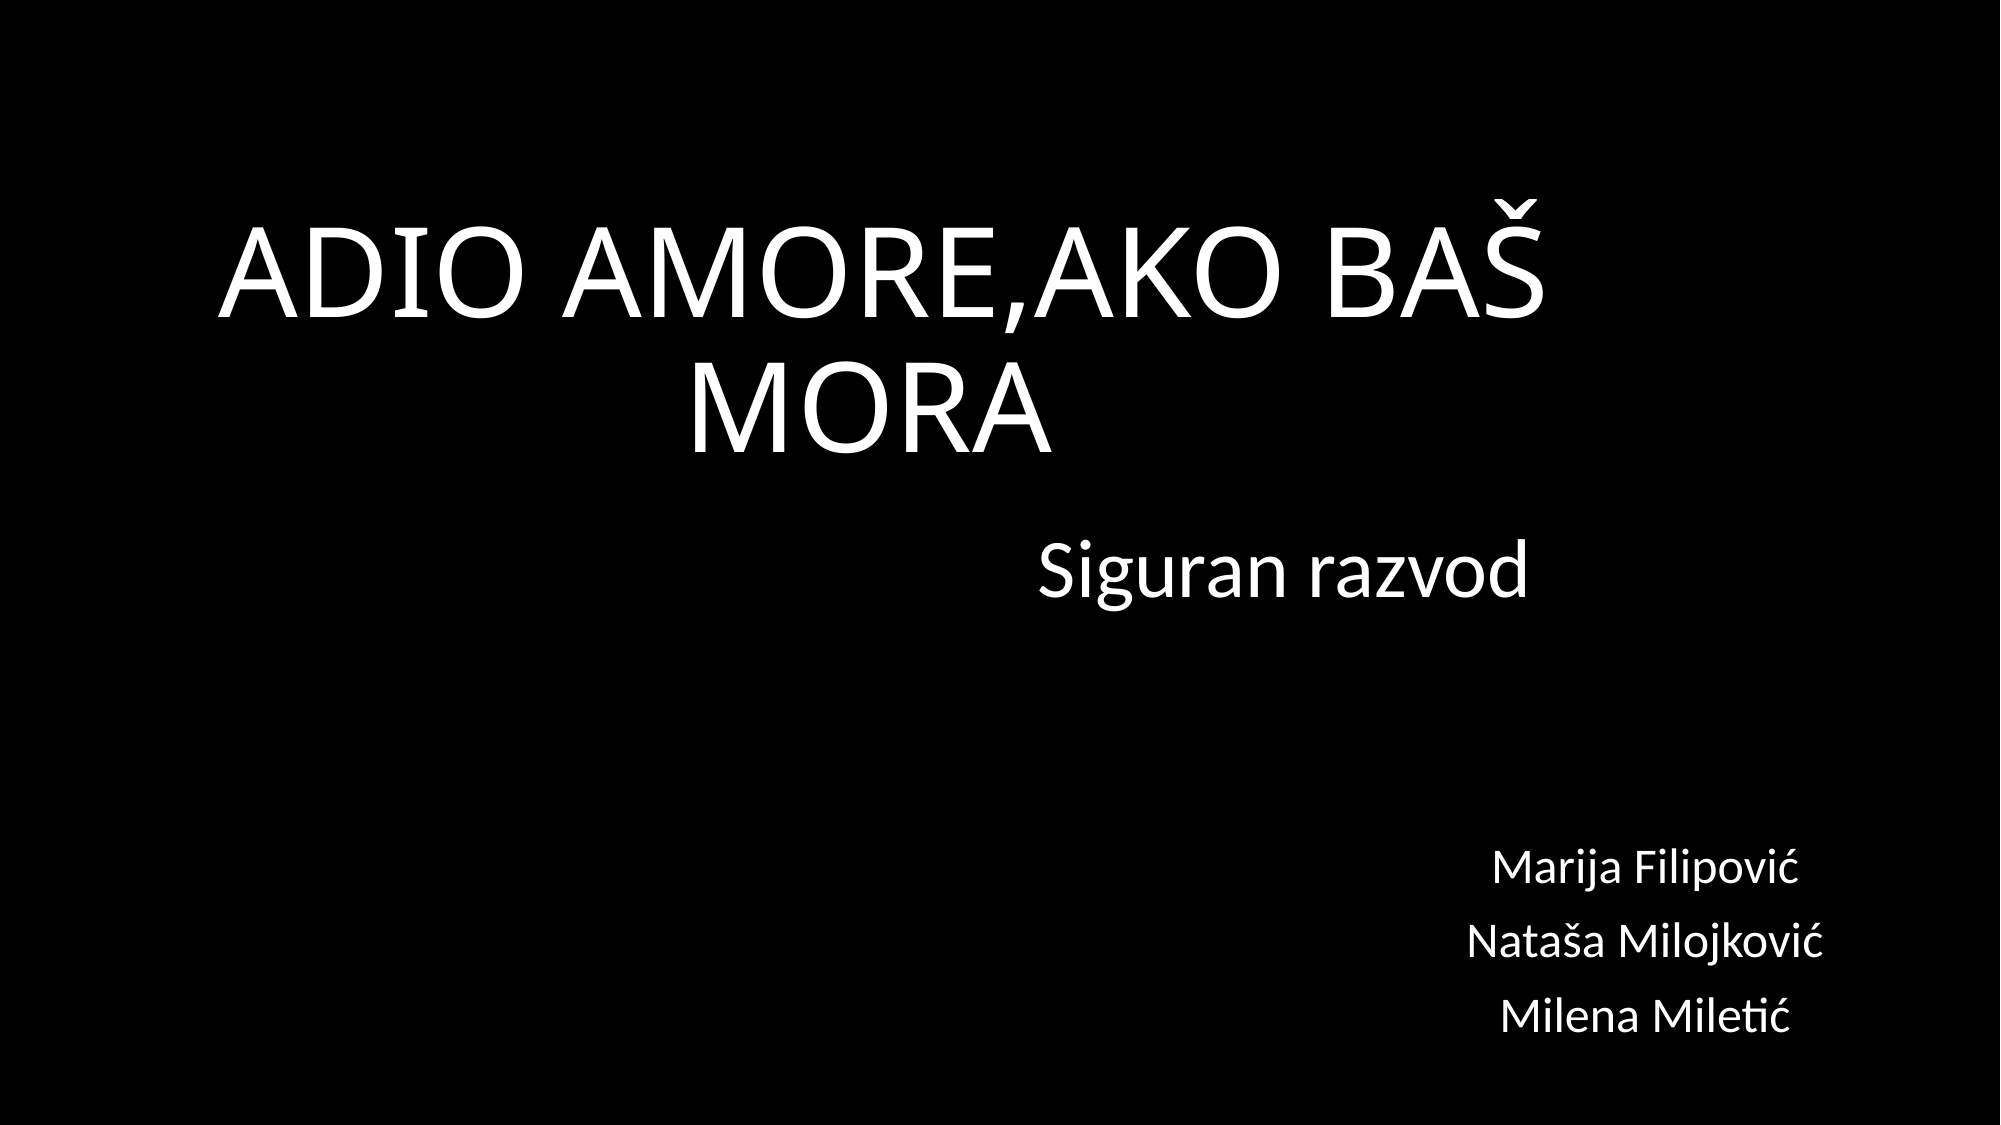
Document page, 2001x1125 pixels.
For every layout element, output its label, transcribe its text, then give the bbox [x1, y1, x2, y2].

title ADIO AMORE,AKO BAŠ MORA [84, 95, 1685, 488]
text_box Siguran razvod [1023, 507, 1610, 622]
subtitle Marija Filipović Nataša Milojković Milena Miletić [1316, 832, 1974, 1100]
